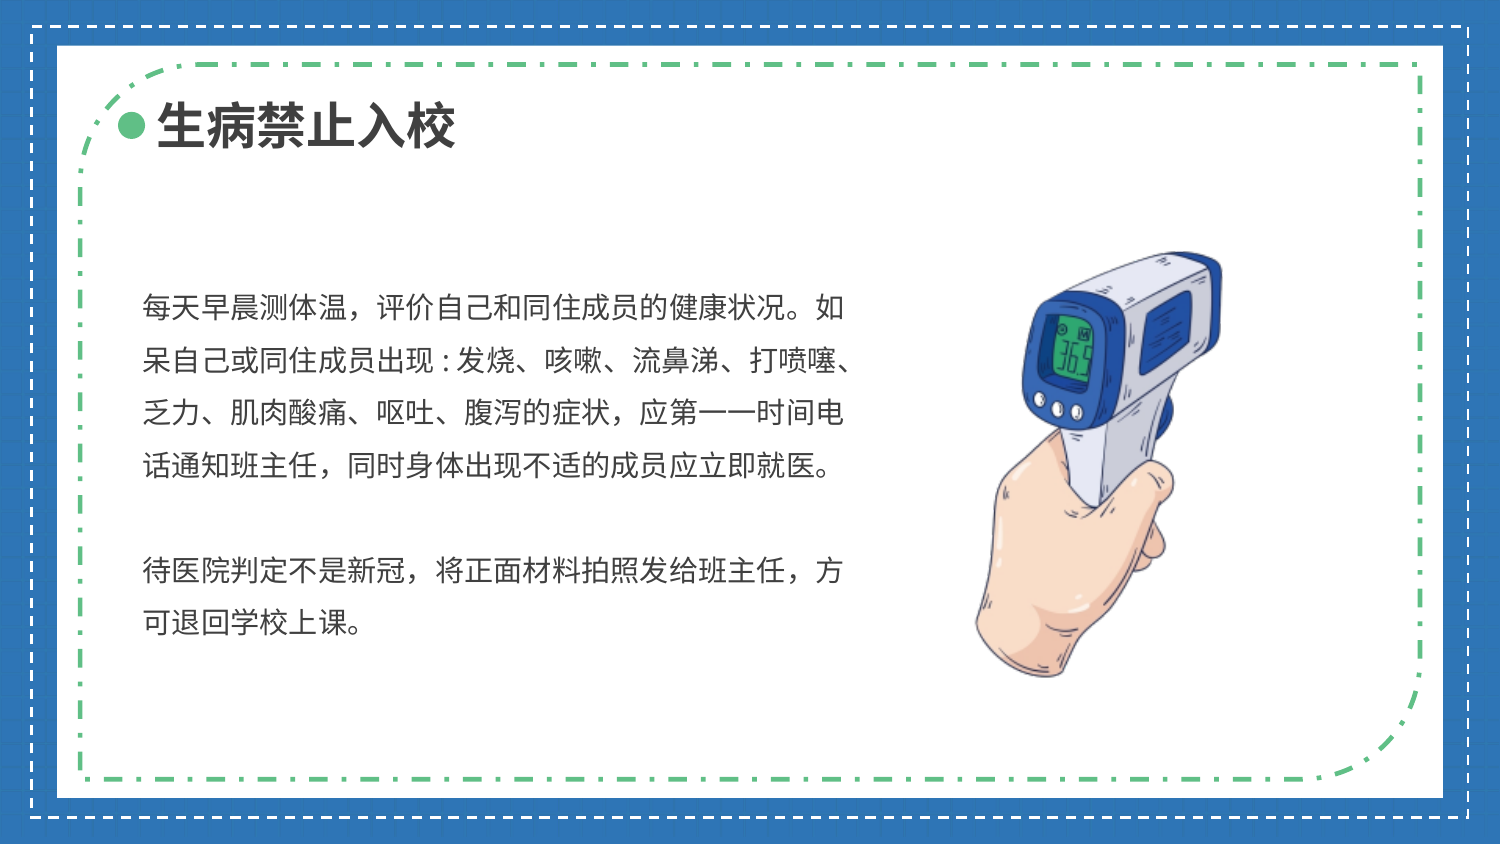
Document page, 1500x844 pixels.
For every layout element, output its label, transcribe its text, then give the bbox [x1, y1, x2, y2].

text_box [0, 0, 1499, 837]
text_box [ [79, 63, 1421, 781]
text_box 生病禁止入校 [145, 89, 726, 161]
text_box 每天早晨测体温，评价自己和同住成员的健康状况。如呆自己或同住成员出现:发烧、咳嗽、流鼻涕、打喷噻、乏力、肌肉酸痛、呕吐、腹泻的症状，应第一一时间电话通知班主任，同时身体出现不适的成员应立即就医。 待医院判定不是新冠，将正面材料拍照发给班主任，方可退回学校上课。 [131, 266, 839, 698]
picture [839, 197, 1365, 706]
text_box [116, 110, 147, 140]
